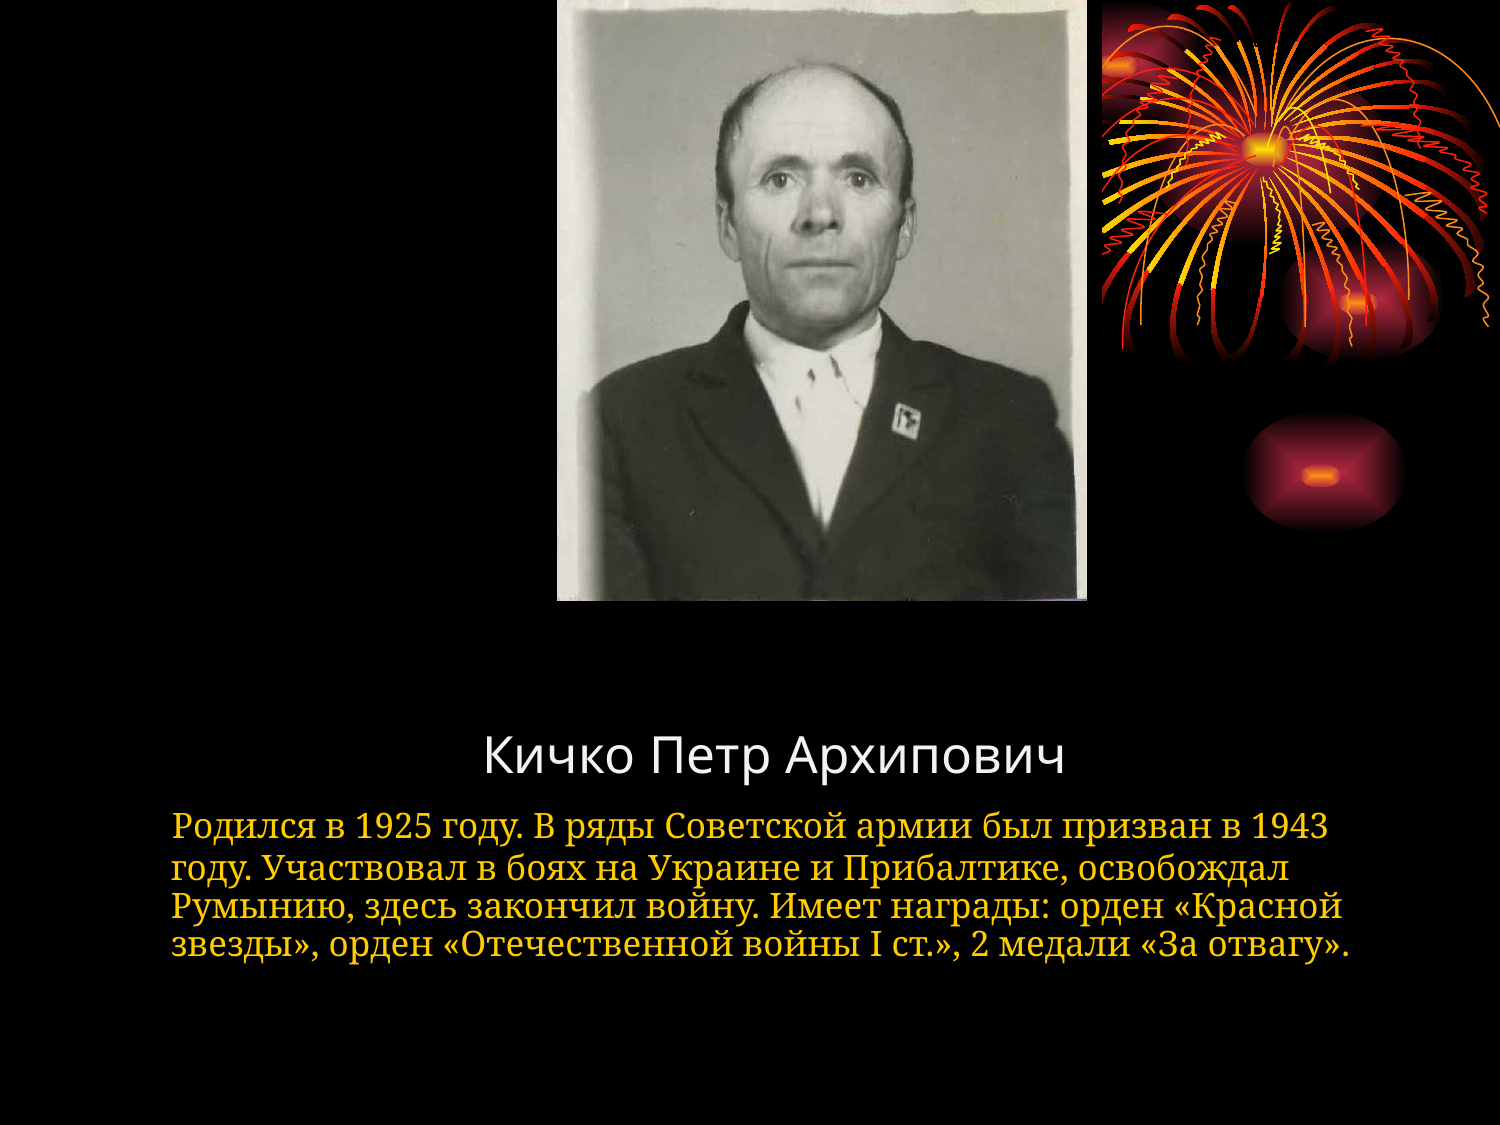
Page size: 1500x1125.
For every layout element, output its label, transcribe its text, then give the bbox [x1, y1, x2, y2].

title Кичко Петр Архипович [398, 679, 1144, 782]
list Родился в 1925 году. В ряды Советской армии был призван в 1943 году. Участвовал в боях на Украине и Прибалтике, освобождал Румынию, здесь закончил войну. Имеет награды: орден «Красной звезды», орден «Отечественной войны I ст.», 2 медали «За отвагу». [112, 782, 1382, 1001]
picture [556, 0, 1088, 602]
